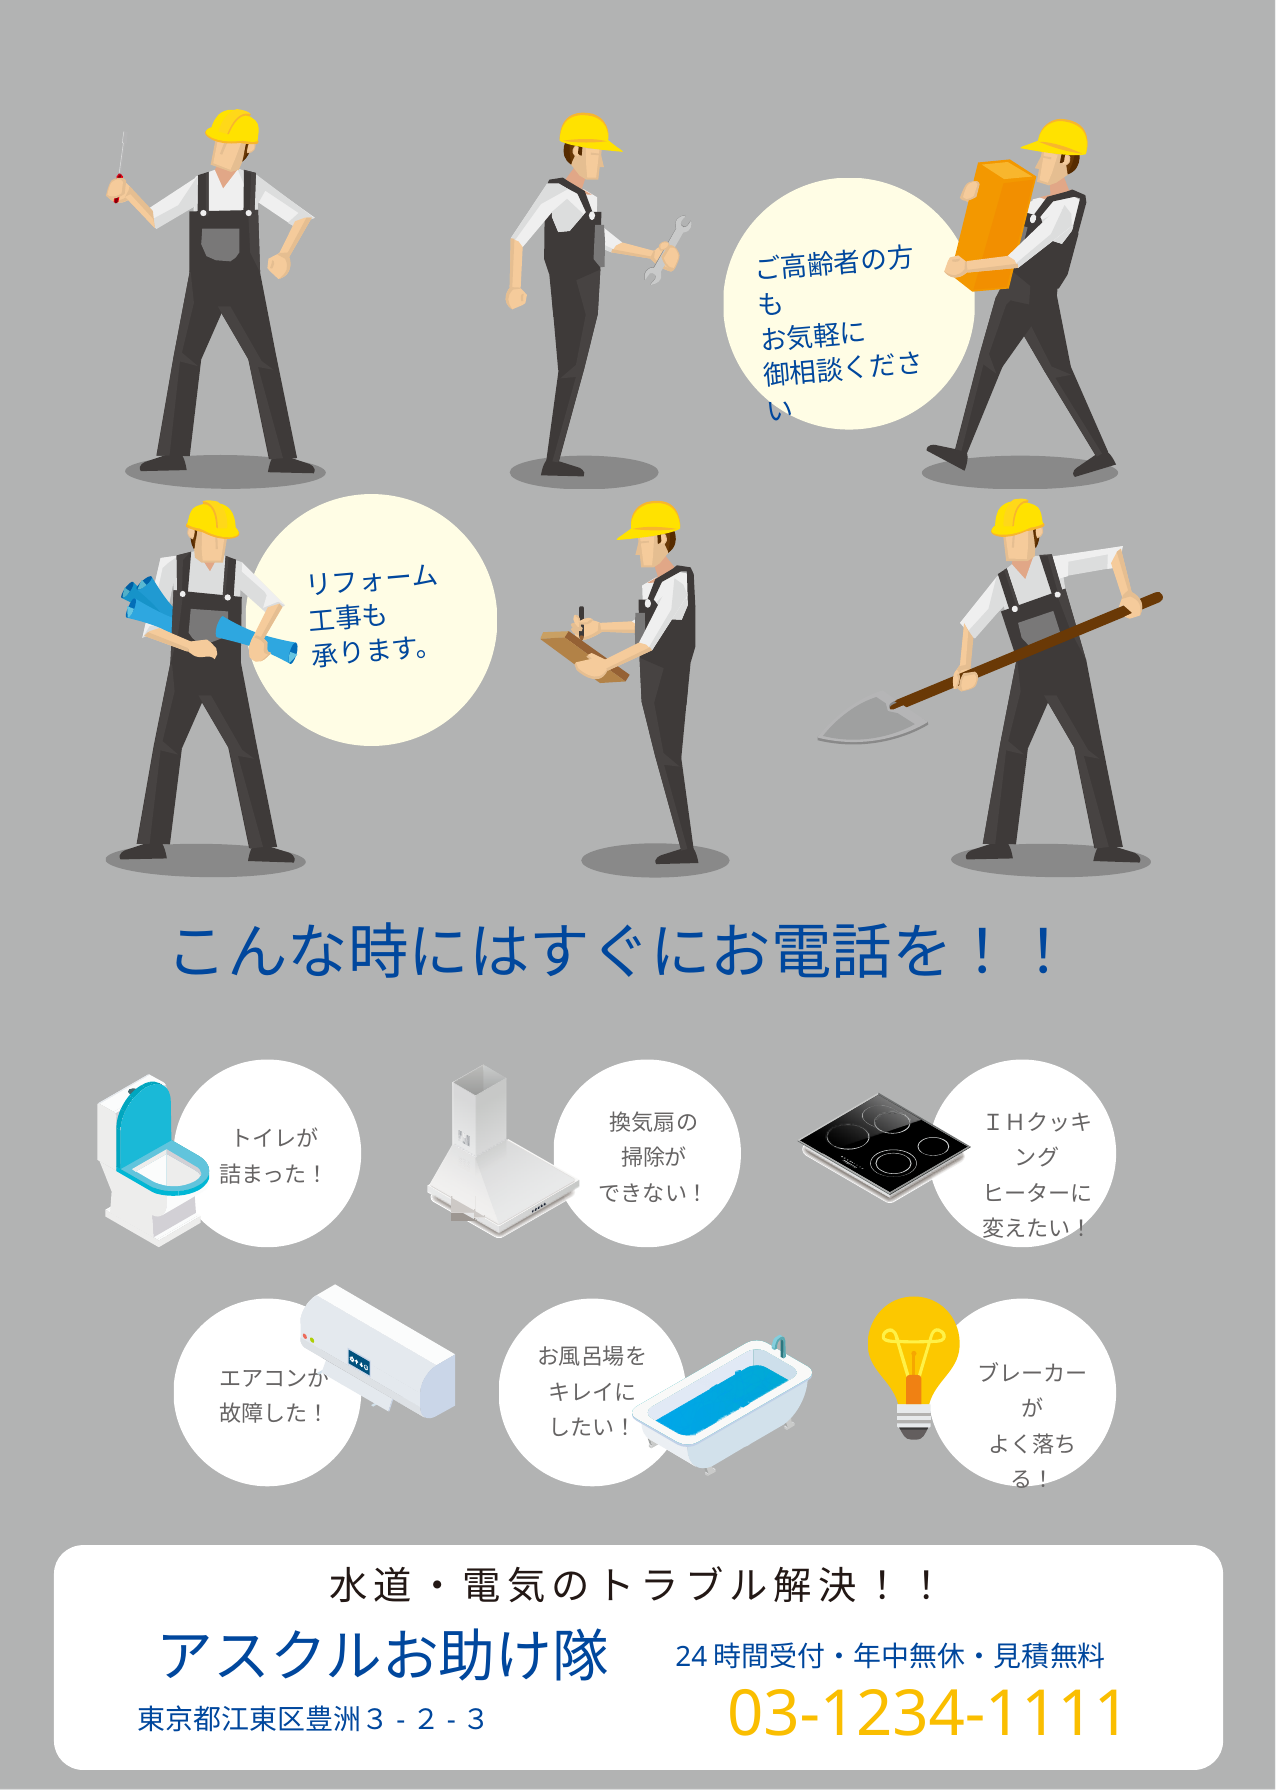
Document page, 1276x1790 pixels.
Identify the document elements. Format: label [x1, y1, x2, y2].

text_box [498, 1298, 687, 1487]
text_box [928, 1298, 1117, 1487]
text_box [553, 1059, 742, 1248]
picture [0, 0, 1276, 1790]
text_box [173, 1298, 362, 1487]
text_box [928, 1059, 1117, 1248]
text_box [173, 1059, 362, 1248]
